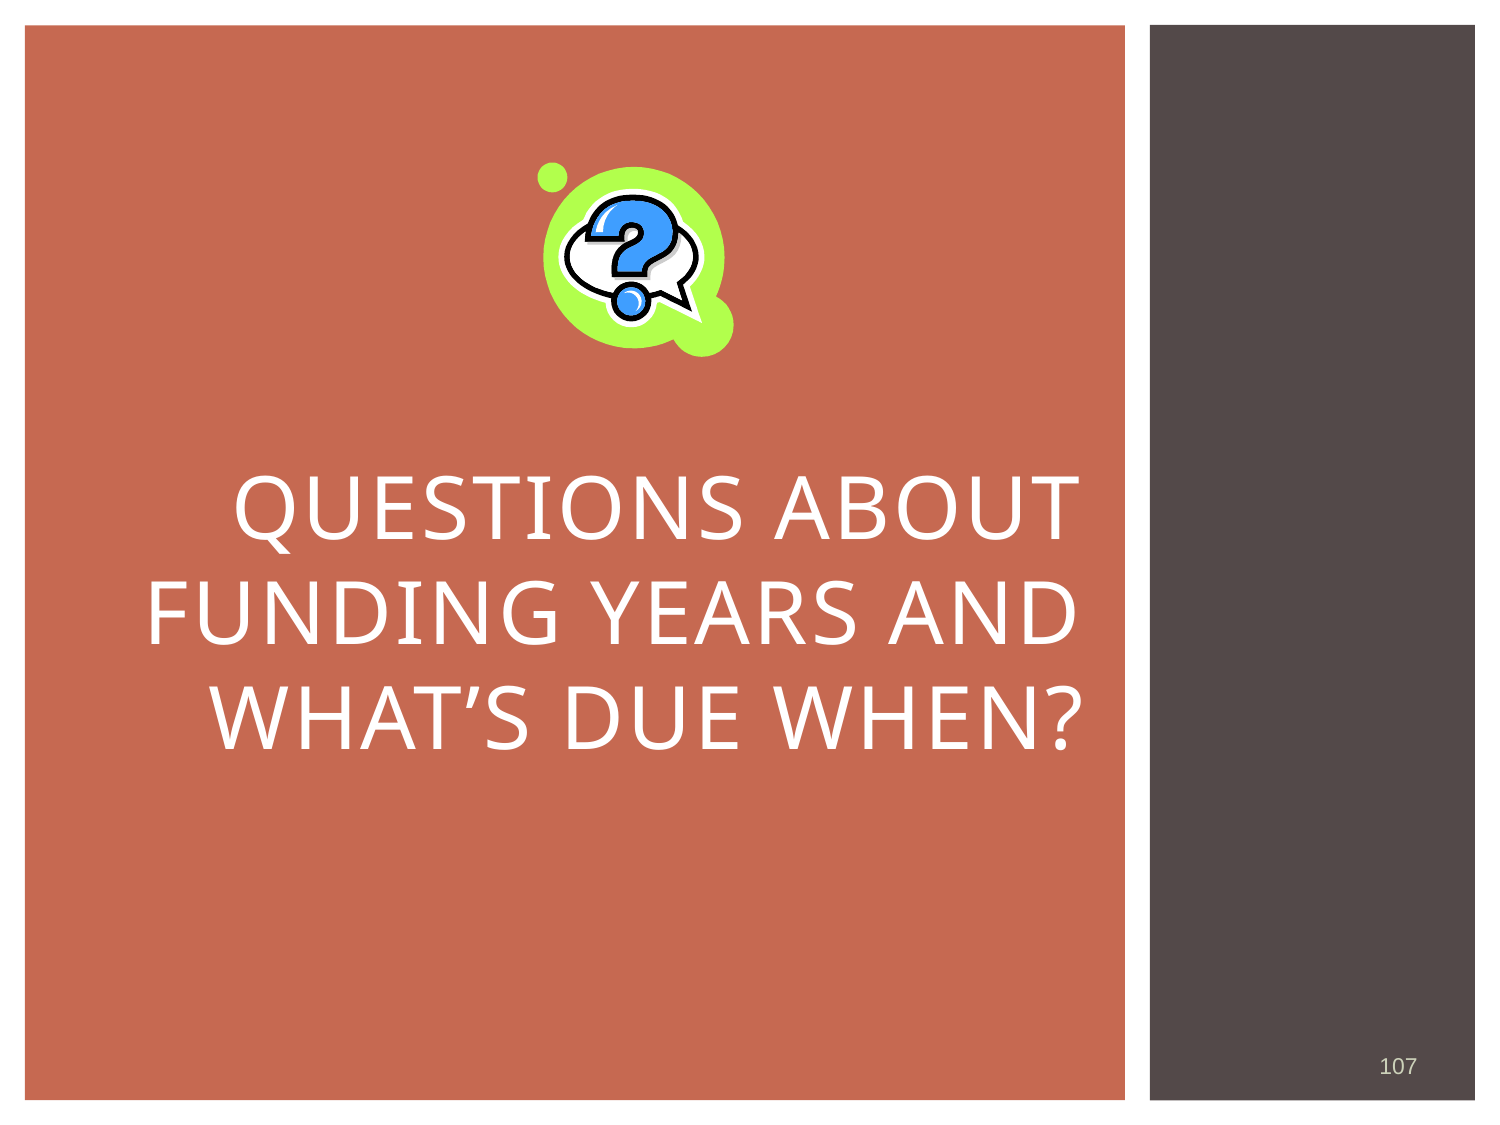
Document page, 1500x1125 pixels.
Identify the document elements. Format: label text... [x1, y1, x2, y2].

title Questions about funding years and what’s due when? [62, 474, 1100, 745]
slide_number 107 [1349, 1041, 1448, 1089]
picture [537, 162, 734, 358]
